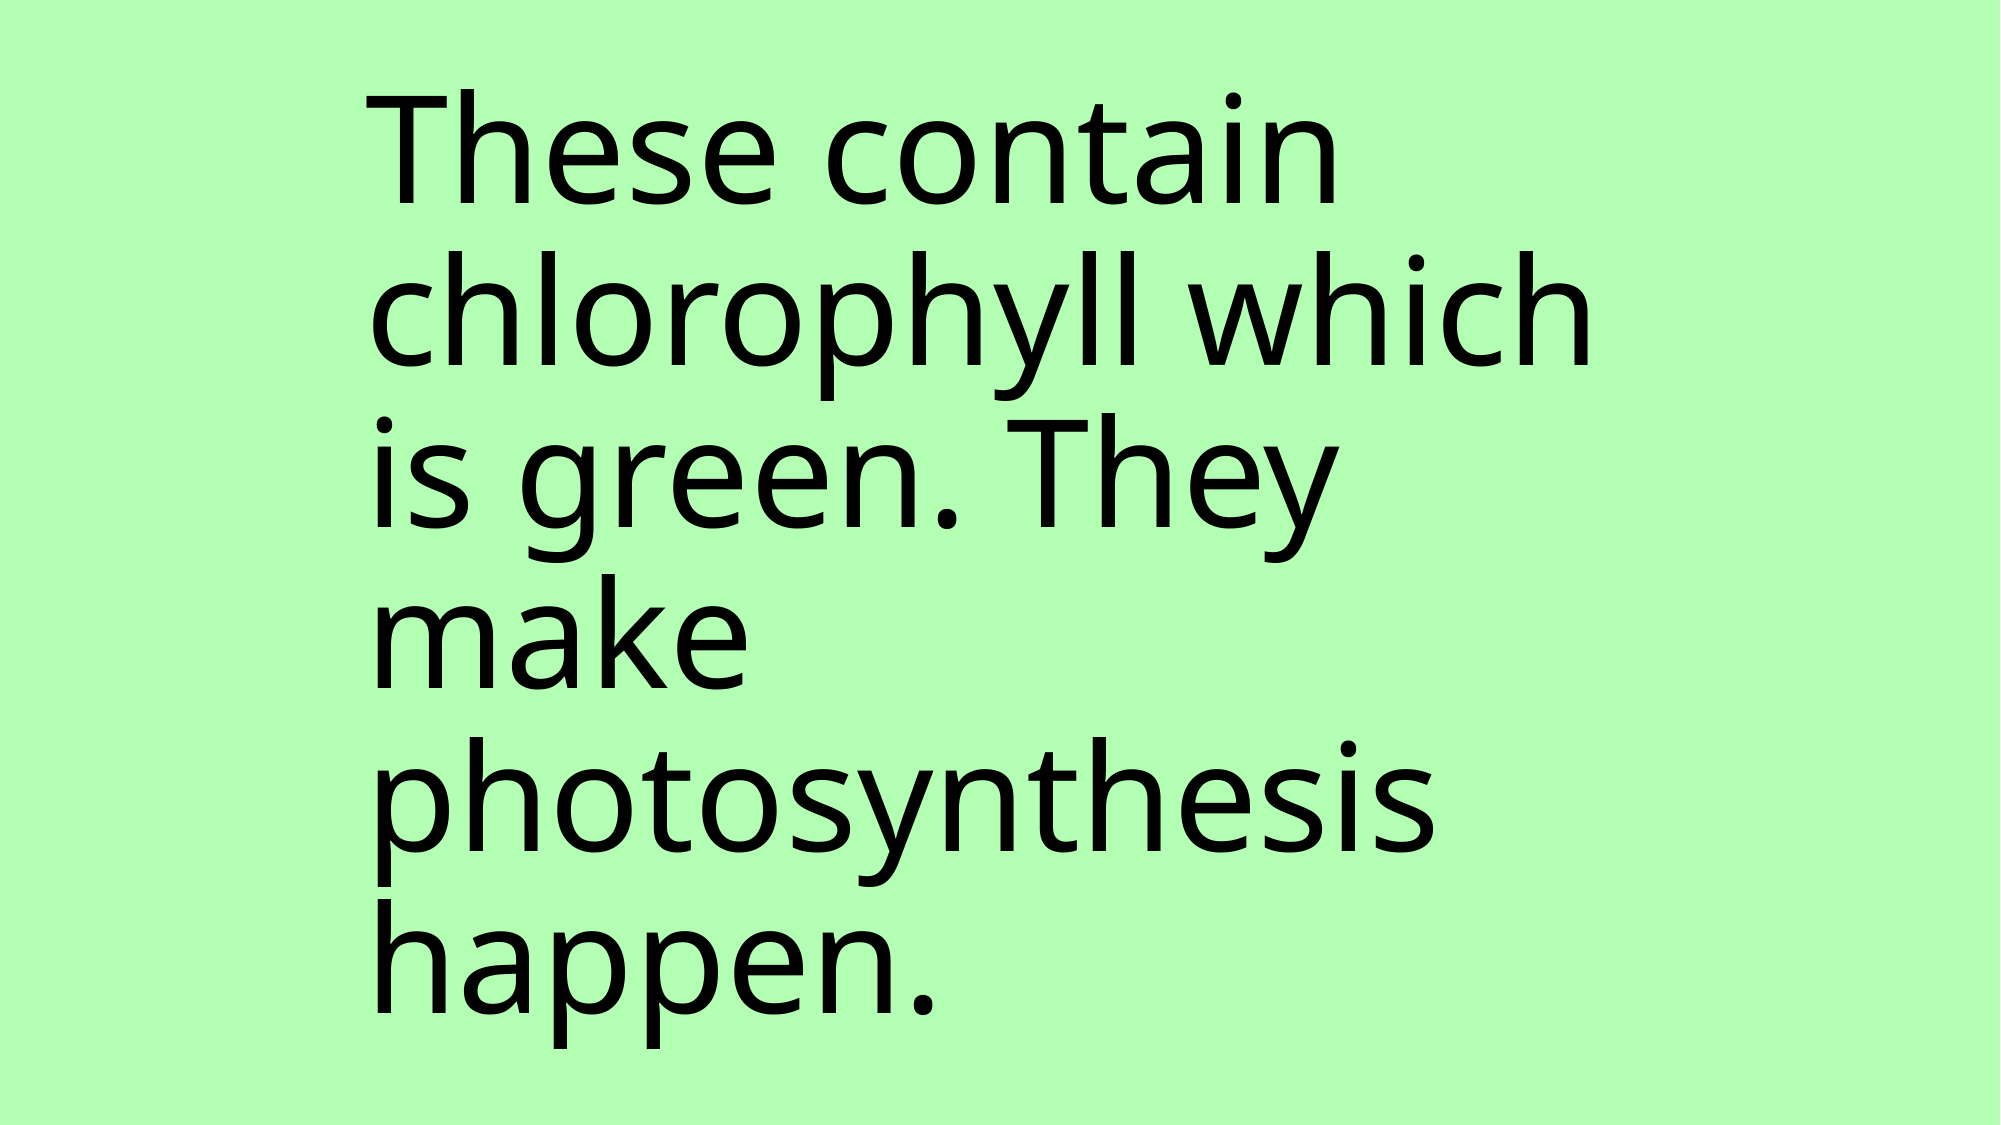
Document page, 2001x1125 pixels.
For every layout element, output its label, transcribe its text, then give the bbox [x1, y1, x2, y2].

title These contain chlorophyll which is green. They make photosynthesis happen. [349, 450, 1719, 669]
